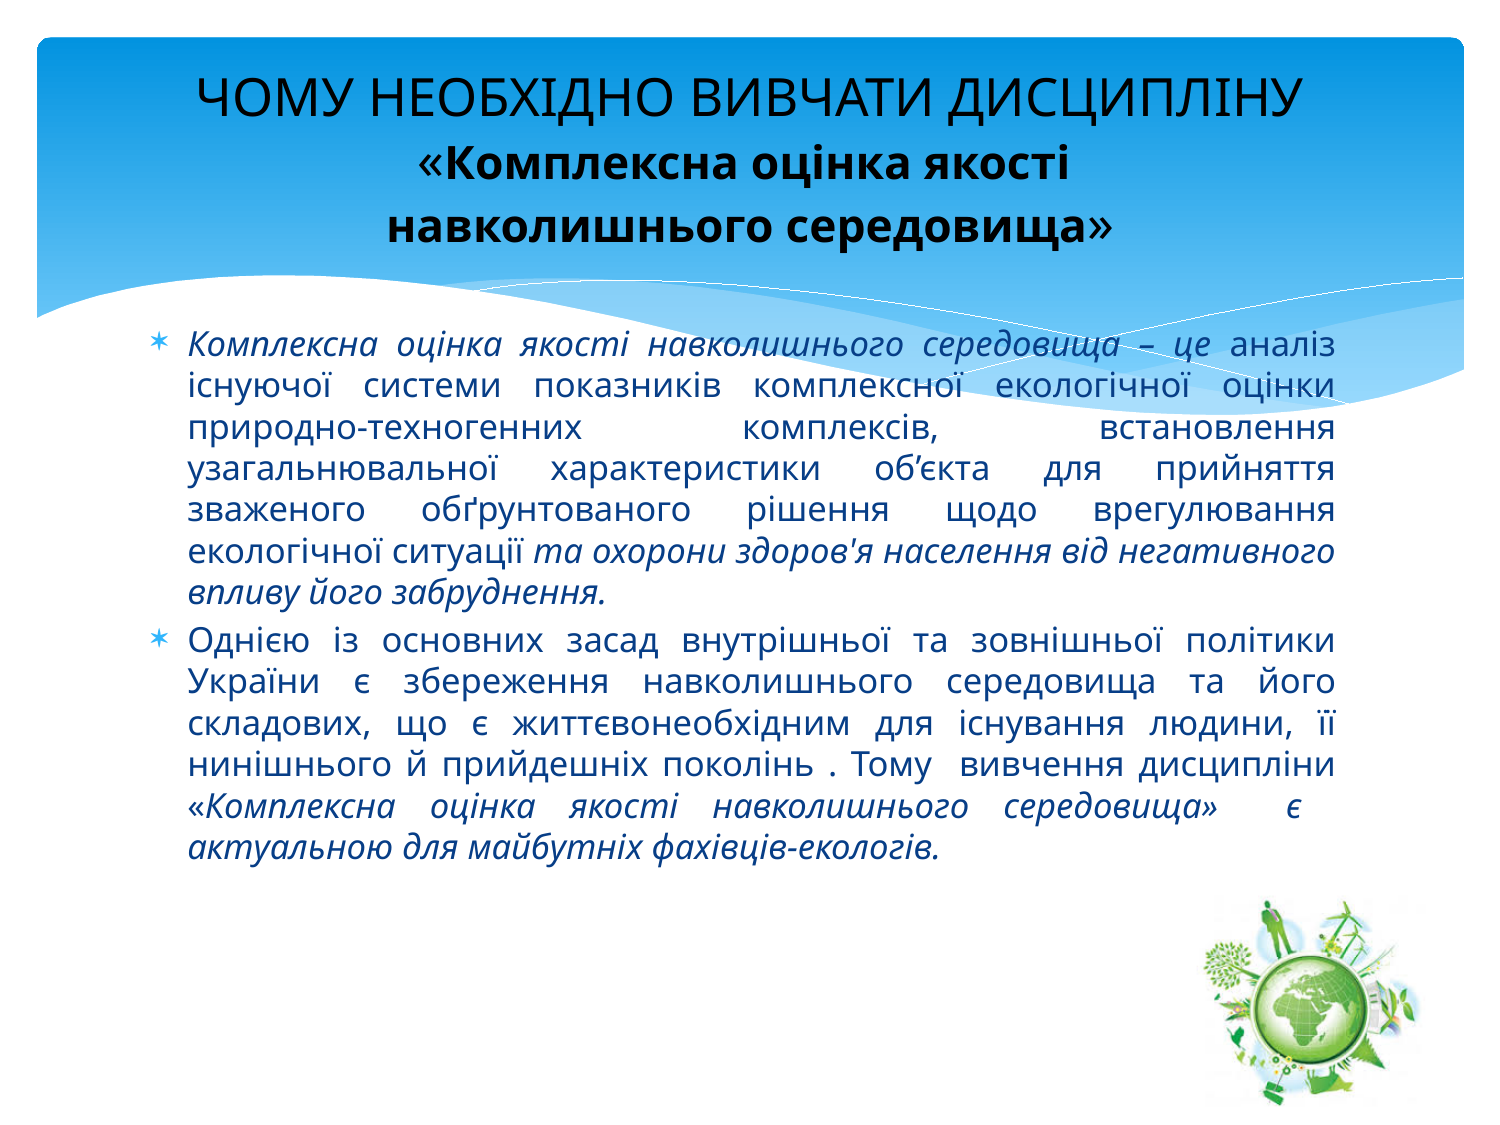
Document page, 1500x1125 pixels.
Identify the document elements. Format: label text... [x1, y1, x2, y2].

list Комплексна оцінка якості навколишнього середовища – це аналіз існуючої системи показників комплексної екологічної оцінки природно-техногенних комплексів, встановлення узагальнювальної характеристики об’єкта для прийняття зваженого обґрунтованого рішення щодо врегулювання екологічної ситуації та охорони здоров'я населення від негативного впливу його забруднення. Однією із основних засад внутрішньої та зовнішньої політики України є збереження навколишнього середовища та його складових, що є життєвонеобхідним для існування людини, її нинішнього й прийдешніх поколінь . Тому вивчення дисципліни «Комплексна оцінка якості навколишнього середовища» є актуальною для майбутніх фахівців-екологів. [135, 314, 1352, 881]
picture [1187, 878, 1436, 1125]
title ЧОМУ НЕОБХІДНО ВИВЧАТИ ДИСЦИПЛІНУ «Комплексна оцінка якості навколишнього середовища» [75, 55, 1425, 261]
